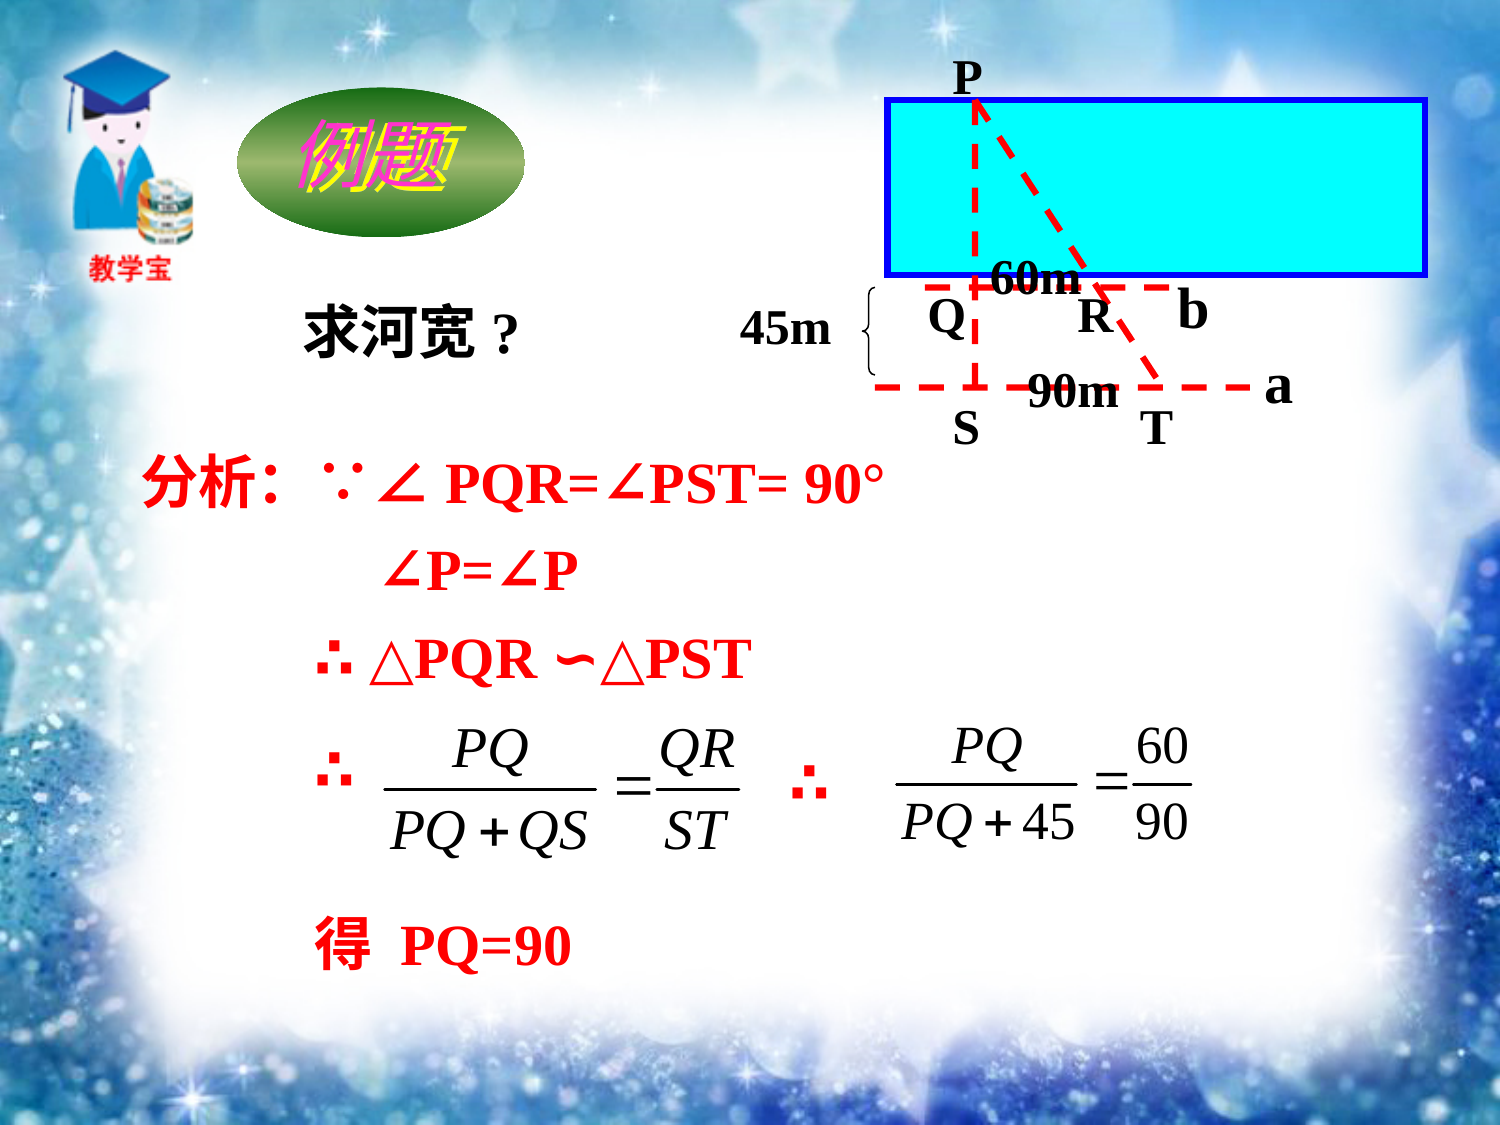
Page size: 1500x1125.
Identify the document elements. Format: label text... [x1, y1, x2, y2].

text_box R [1062, 313, 1138, 349]
text_box ∠P=∠P [362, 525, 813, 612]
text_box T [1124, 425, 1188, 463]
text_box 45m [724, 287, 938, 363]
text_box 60m [974, 237, 1188, 313]
text_box 得 PQ=90 [299, 900, 675, 985]
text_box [887, 712, 1201, 861]
text_box ∴ △PQR ∽△PST [300, 612, 925, 698]
list 分析：∵∠PQR=∠PST= 90° [125, 437, 1088, 525]
text_box [887, 99, 1425, 275]
text_box Q [912, 274, 975, 350]
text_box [374, 712, 751, 872]
text_box a [1249, 337, 1313, 423]
text_box [868, 363, 875, 375]
text_box 求河宽? [287, 287, 688, 373]
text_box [237, 87, 563, 238]
text_box P [937, 38, 1063, 113]
text_box S [937, 387, 1000, 463]
text_box ∴ [300, 725, 369, 810]
text_box b [1162, 262, 1238, 348]
text_box 90m [1012, 349, 1225, 425]
picture [0, 0, 1500, 1125]
text_box ∴ [774, 737, 882, 823]
